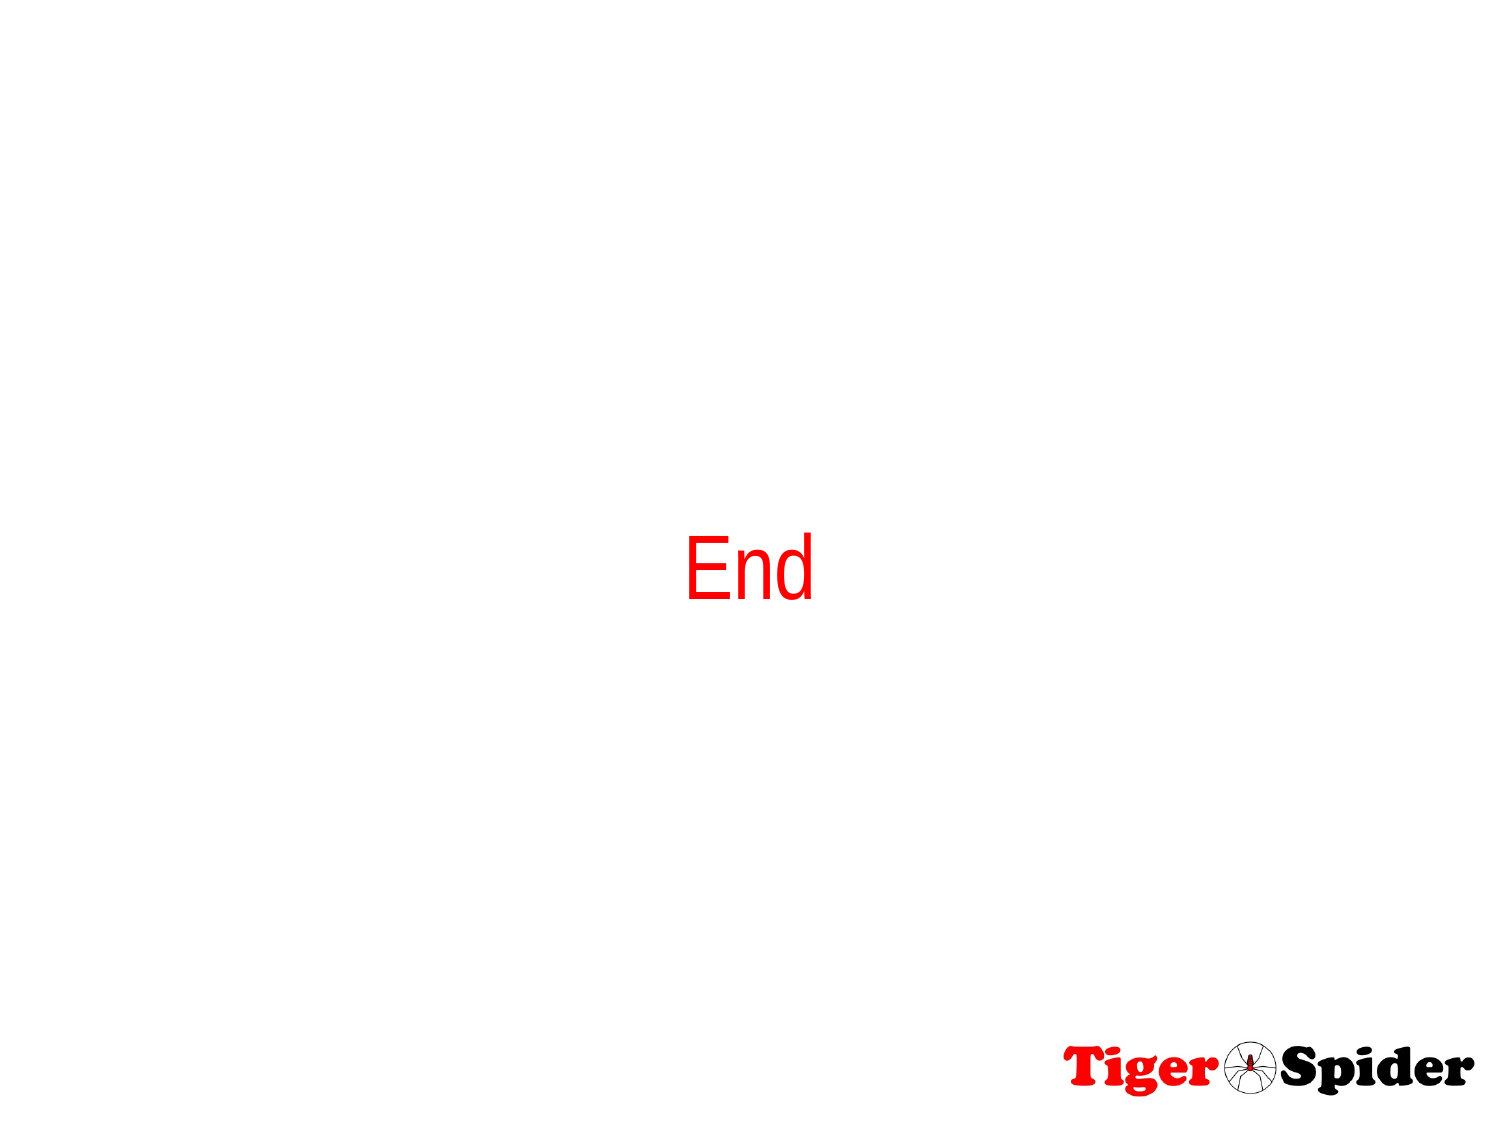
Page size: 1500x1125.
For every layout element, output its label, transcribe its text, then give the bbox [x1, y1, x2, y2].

picture [1033, 1023, 1500, 1102]
title End [0, 446, 1500, 679]
